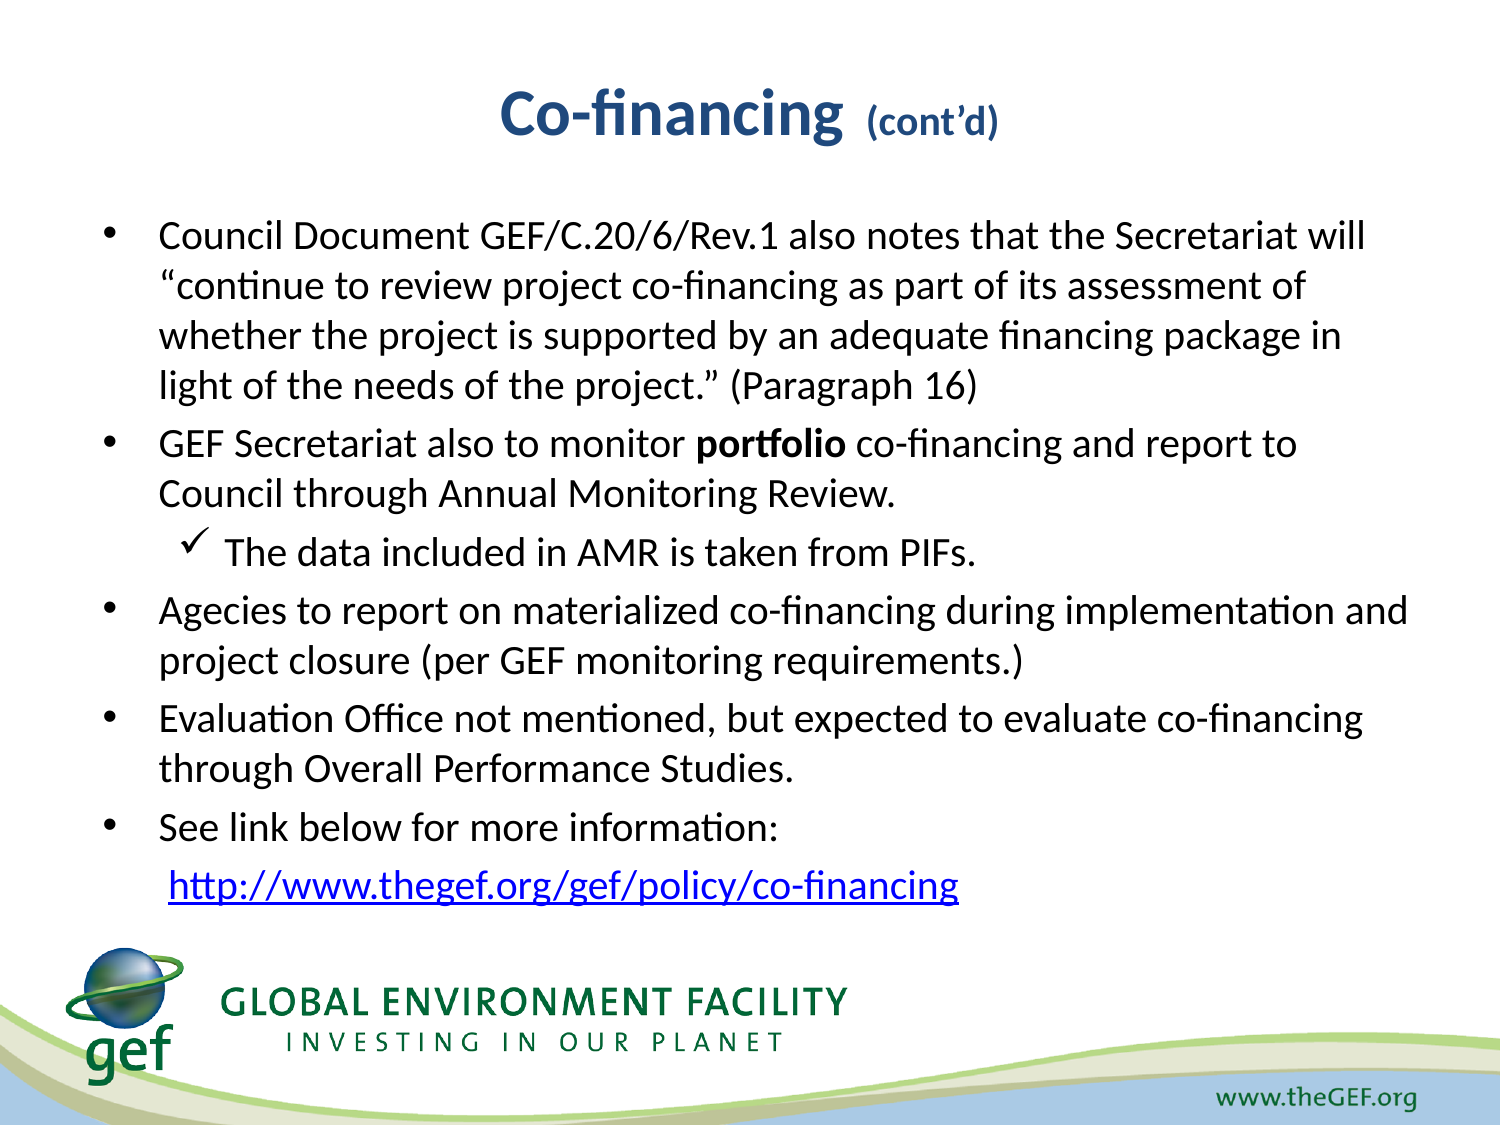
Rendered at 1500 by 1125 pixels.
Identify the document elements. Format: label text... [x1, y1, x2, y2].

picture [0, 920, 1500, 1125]
title Co-financing (cont’d) [74, 4, 1426, 193]
list Council Document GEF/C.20/6/Rev.1 also notes that the Secretariat will “continue to review project co-financing as part of its assessment of whether the project is supported by an adequate financing package in light of the needs of the project.” (Paragraph 16) GEF Secretariat also to monitor portfolio co-financing and report to Council through Annual Monitoring Review. The data included in AMR is taken from PIFs. Agecies to report on materialized co-financing during implementation and project closure (per GEF monitoring requirements.) Evaluation Office not mentioned, but expected to evaluate co-financing through Overall Performance Studies. See link below for more information: http://www.thegef.org/gef/policy/co-financing [87, 199, 1438, 943]
